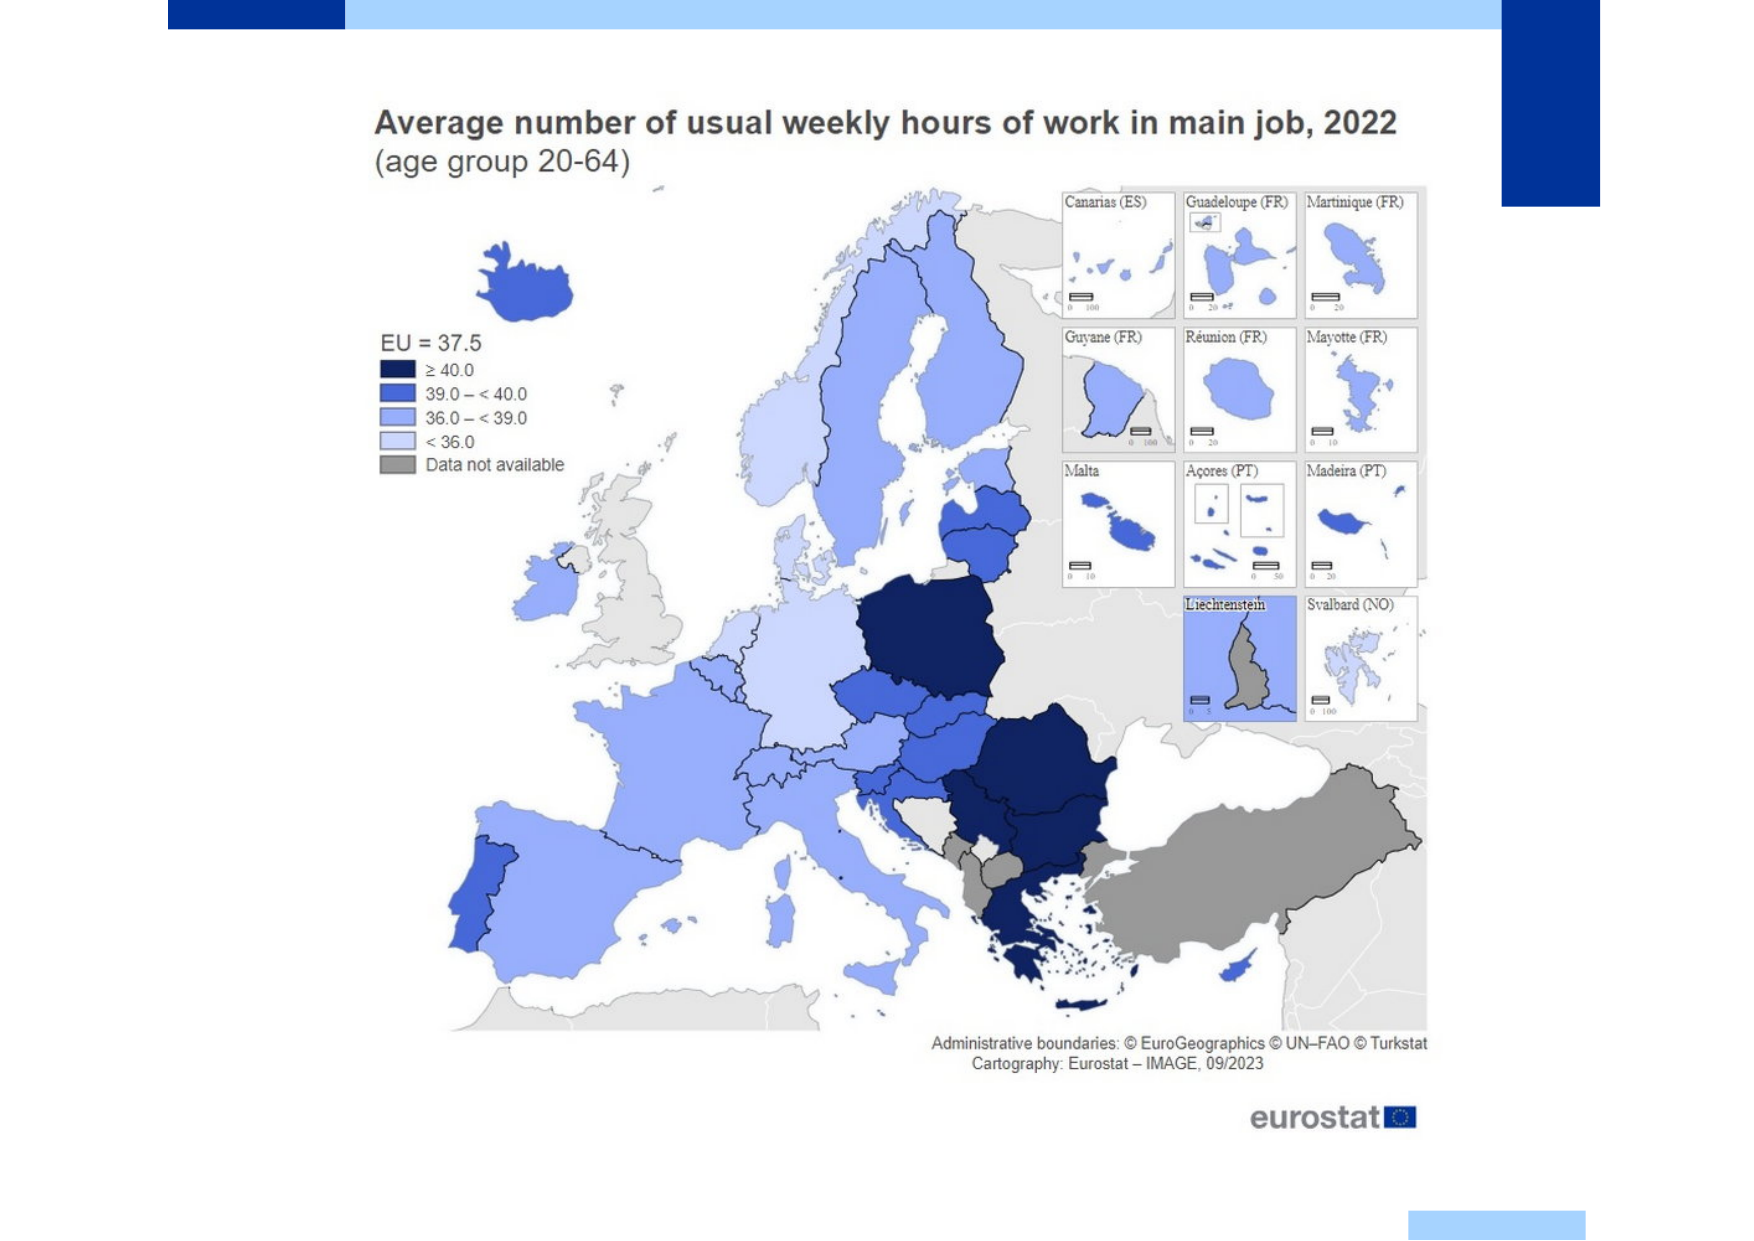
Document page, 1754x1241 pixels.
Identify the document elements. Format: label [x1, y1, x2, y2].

picture [309, 91, 1450, 1140]
